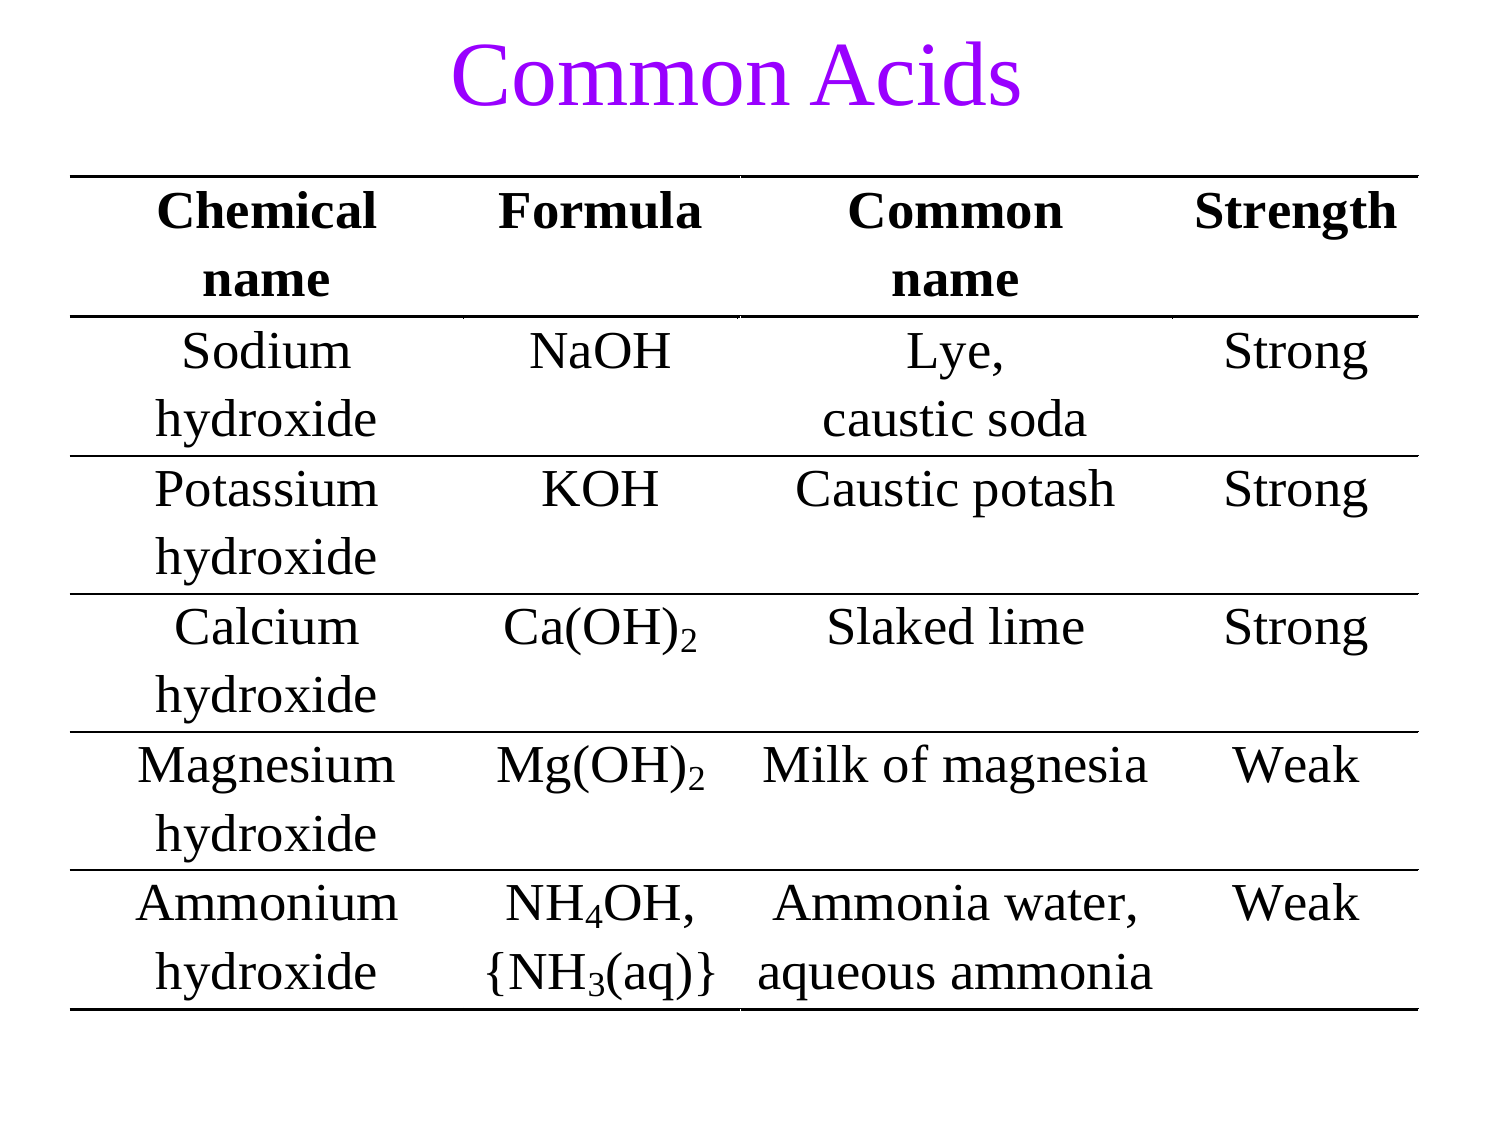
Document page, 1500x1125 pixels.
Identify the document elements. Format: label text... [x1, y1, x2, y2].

text_box Common Acids [99, 0, 1375, 138]
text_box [54, 175, 1485, 1067]
